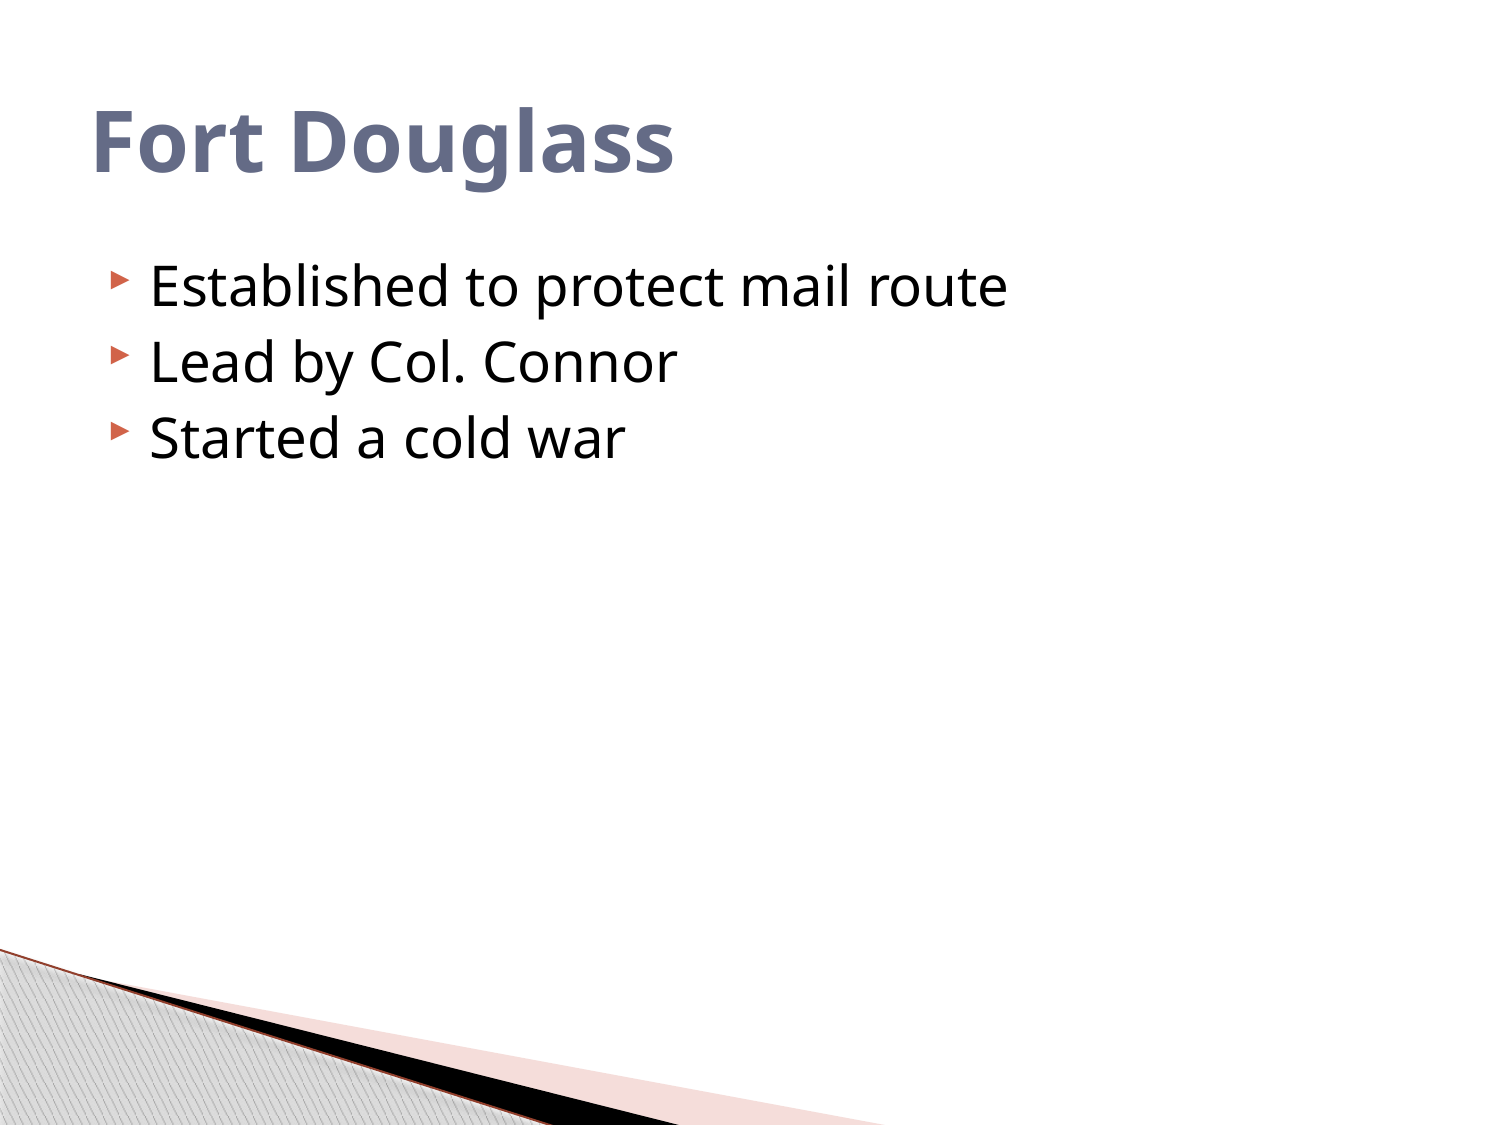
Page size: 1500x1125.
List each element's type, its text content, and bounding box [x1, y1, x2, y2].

list Established to protect mail route Lead by Col. Connor Started a cold war [75, 243, 1425, 986]
title Fort Douglass [75, 45, 1425, 233]
